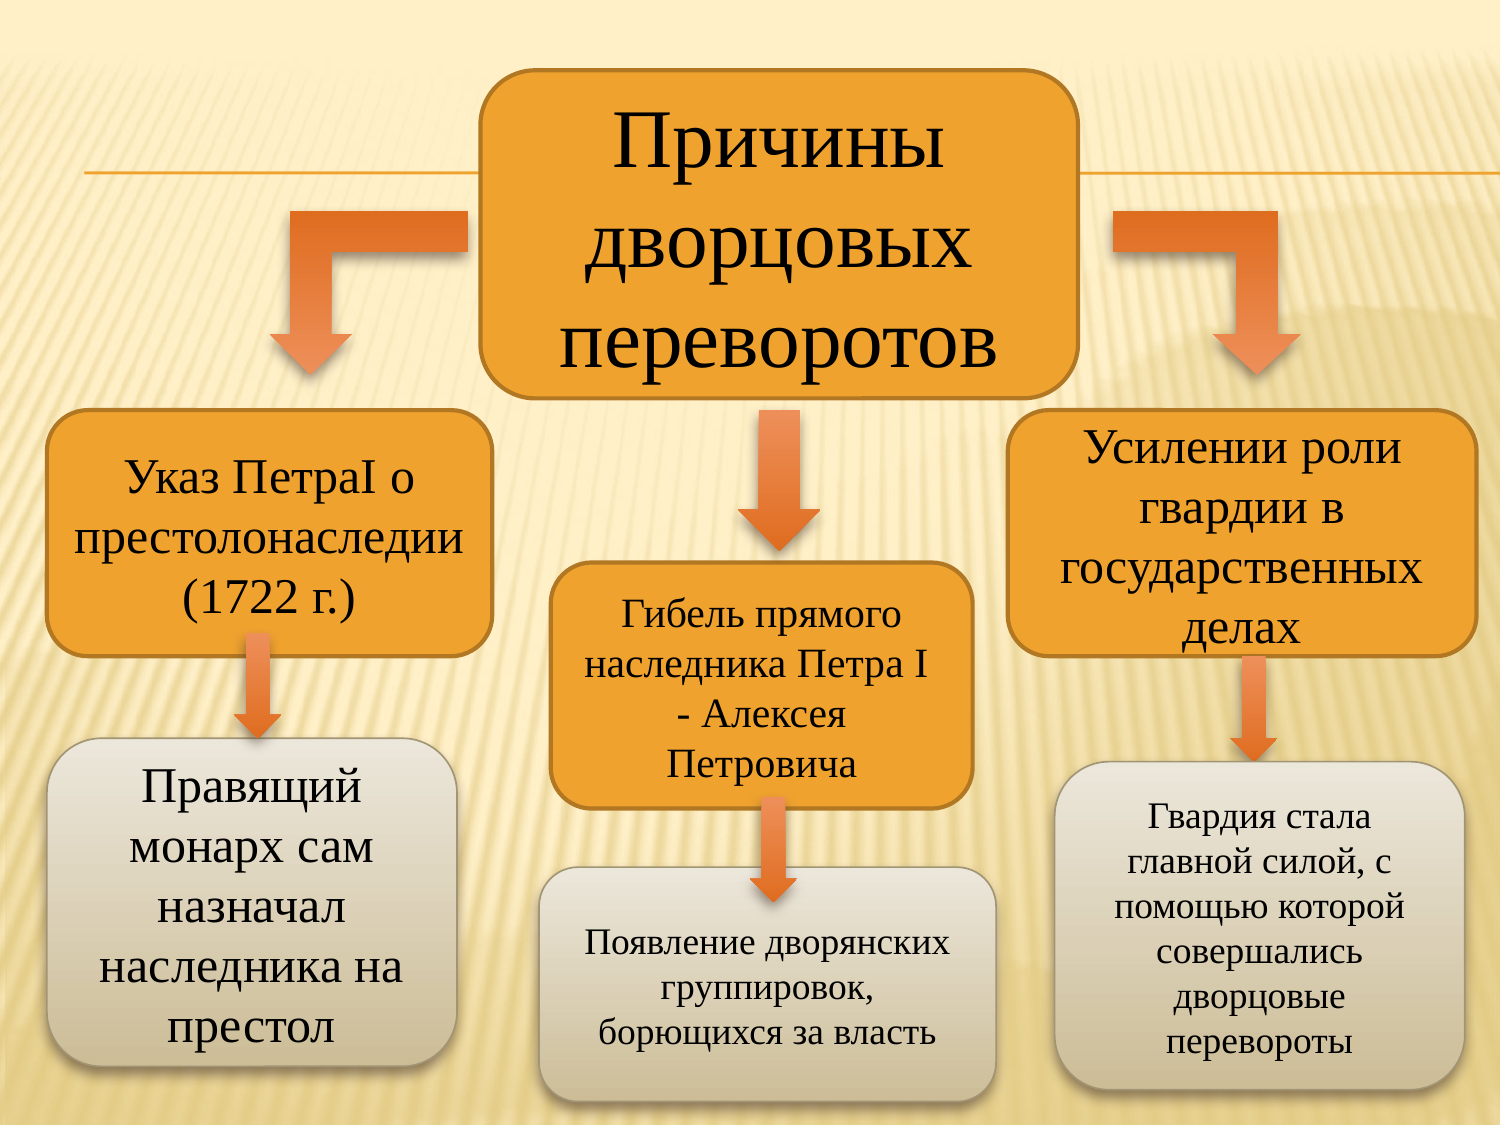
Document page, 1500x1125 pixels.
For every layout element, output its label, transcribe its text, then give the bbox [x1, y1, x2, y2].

text_box Гибель прямого наследника Петра I - Алексея Петровича [548, 560, 975, 811]
text_box Правящий монарх сам назначал наследника на престол [46, 737, 458, 1068]
text_box [234, 632, 282, 739]
text_box Гвардия стала главной силой, с помощью которой совершались дворцовые перевороты [1053, 760, 1466, 1091]
text_box [269, 210, 469, 376]
text_box Указ ПетраI о престолонаследии (1722 г.) [44, 407, 495, 659]
text_box [1230, 656, 1278, 759]
text_box Появление дворянских группировок, борющихся за власть [538, 866, 997, 1103]
text_box Усилении роли гвардии в государственных делах [1005, 407, 1479, 659]
text_box [1113, 210, 1301, 376]
text_box [749, 796, 797, 903]
text_box [738, 410, 821, 551]
text_box Причины дворцовых переворотов [478, 68, 1081, 401]
